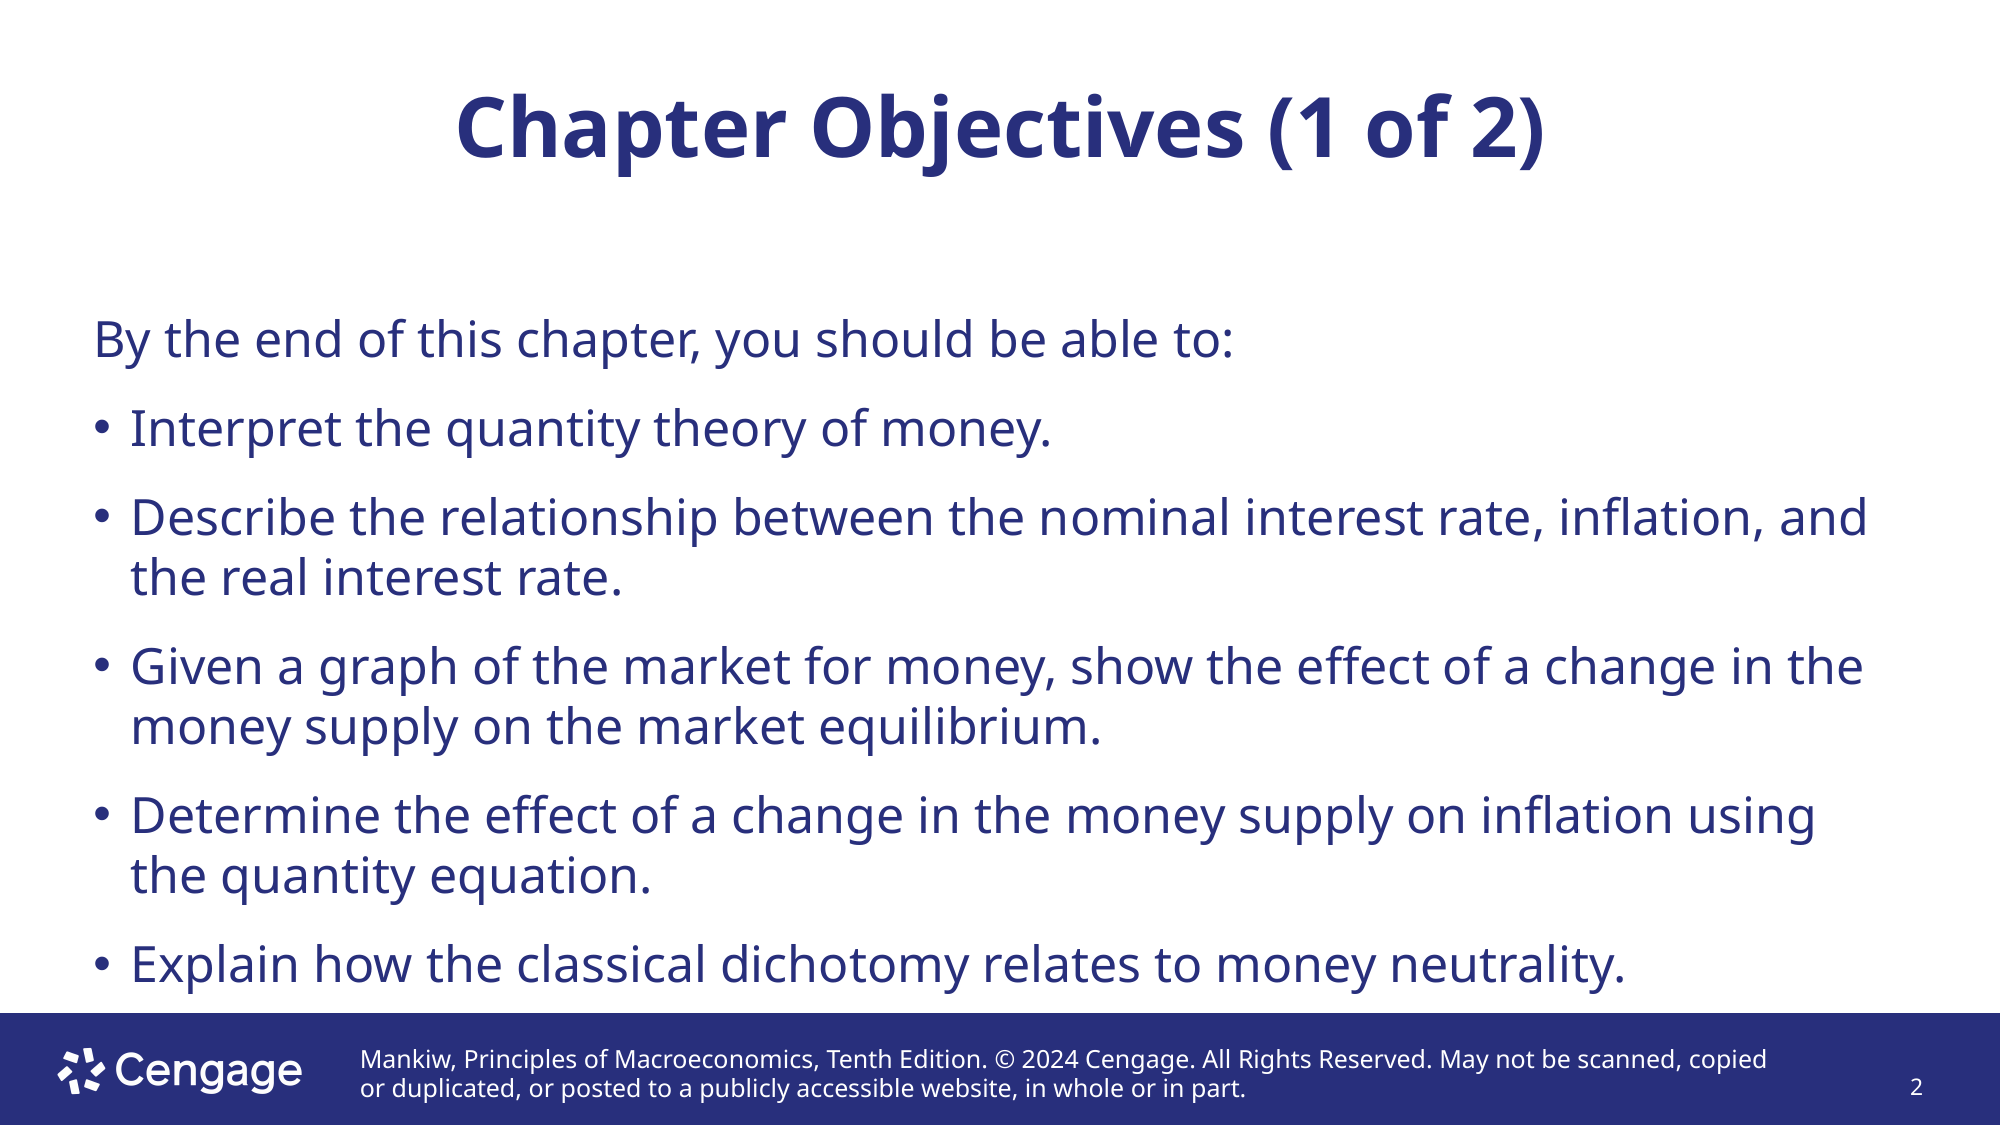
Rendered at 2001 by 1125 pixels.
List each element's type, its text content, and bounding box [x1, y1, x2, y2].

list By the end of this chapter, you should be able to: Interpret the quantity theory of money. Describe the relationship between the nominal interest rate, inflation, and the real interest rate. Given a graph of the market for money, show the effect of a change in the money supply on the market equilibrium. Determine the effect of a change in the money supply on inflation using the quantity equation. Explain how the classical dichotomy relates to money neutrality. [78, 299, 1923, 1014]
picture [30, 1020, 329, 1122]
title Chapter Objectives (1 of 2) [78, 77, 1923, 278]
